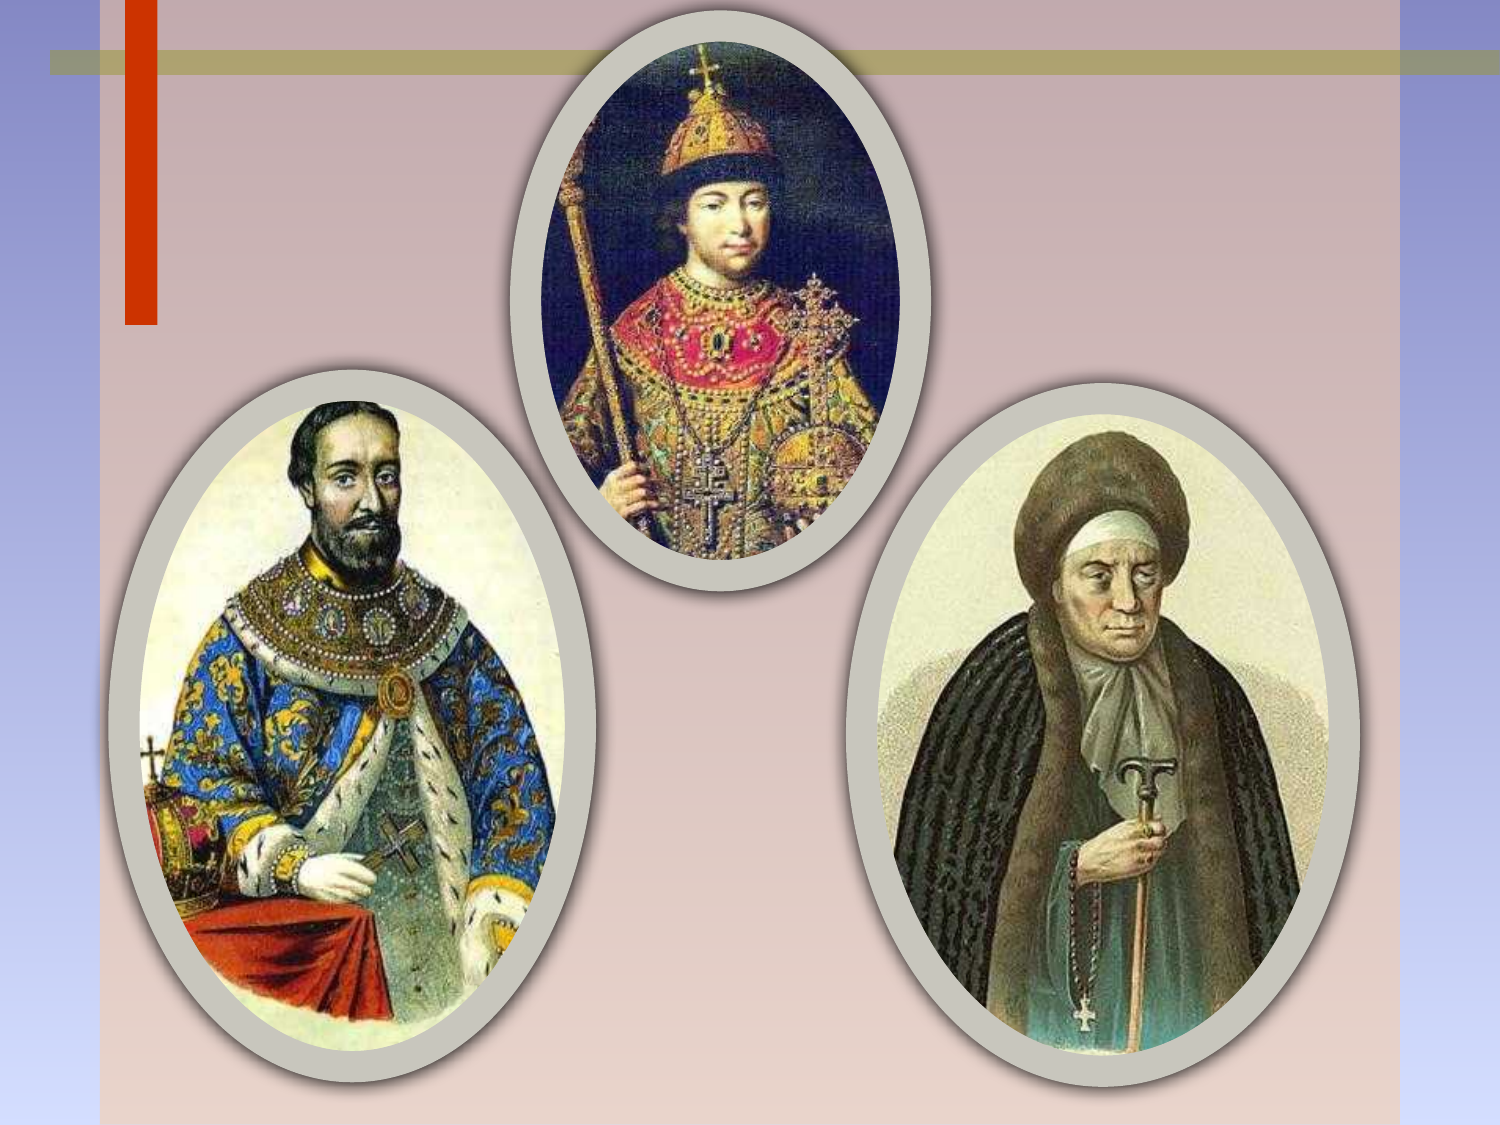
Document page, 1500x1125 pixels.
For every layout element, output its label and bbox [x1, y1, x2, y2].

picture [123, 25, 1345, 1072]
